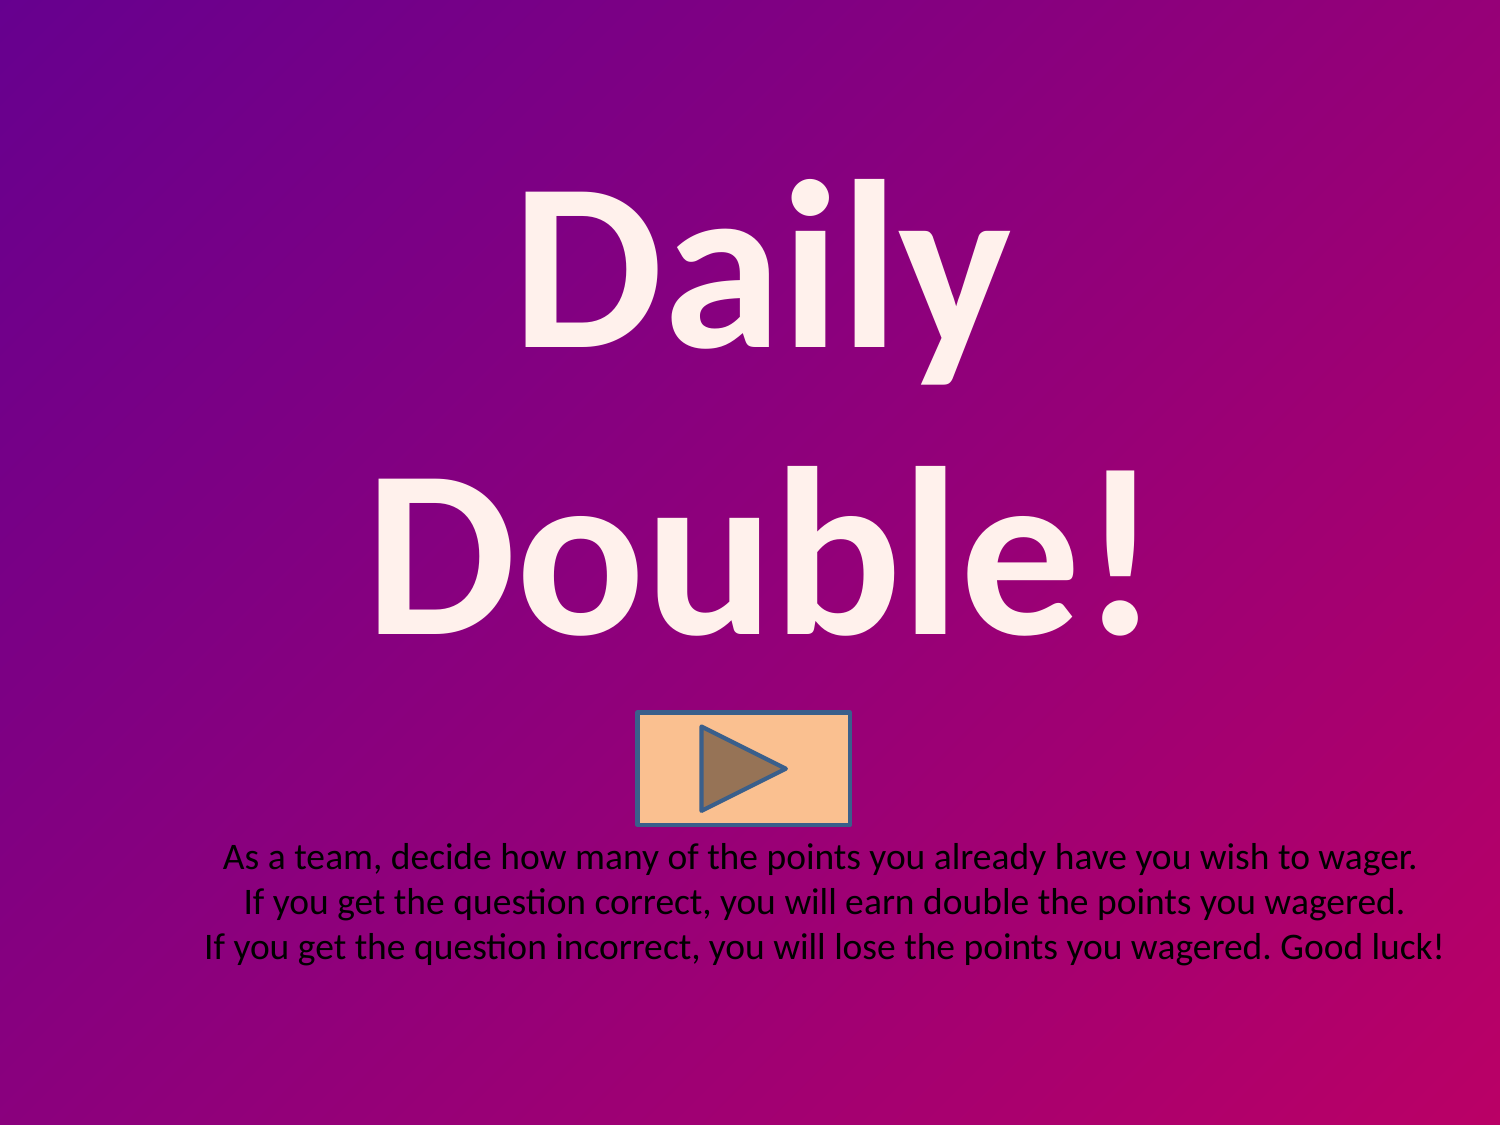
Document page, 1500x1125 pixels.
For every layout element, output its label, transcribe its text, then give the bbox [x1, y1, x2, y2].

text_box Daily Double! [87, 99, 1438, 690]
text_box [635, 710, 852, 827]
text_box As a team, decide how many of the points you already have you wish to wager. If you get the question correct, you will earn double the points you wagered. If you get the question incorrect, you will lose the points you wagered. Good luck! [189, 824, 1462, 975]
